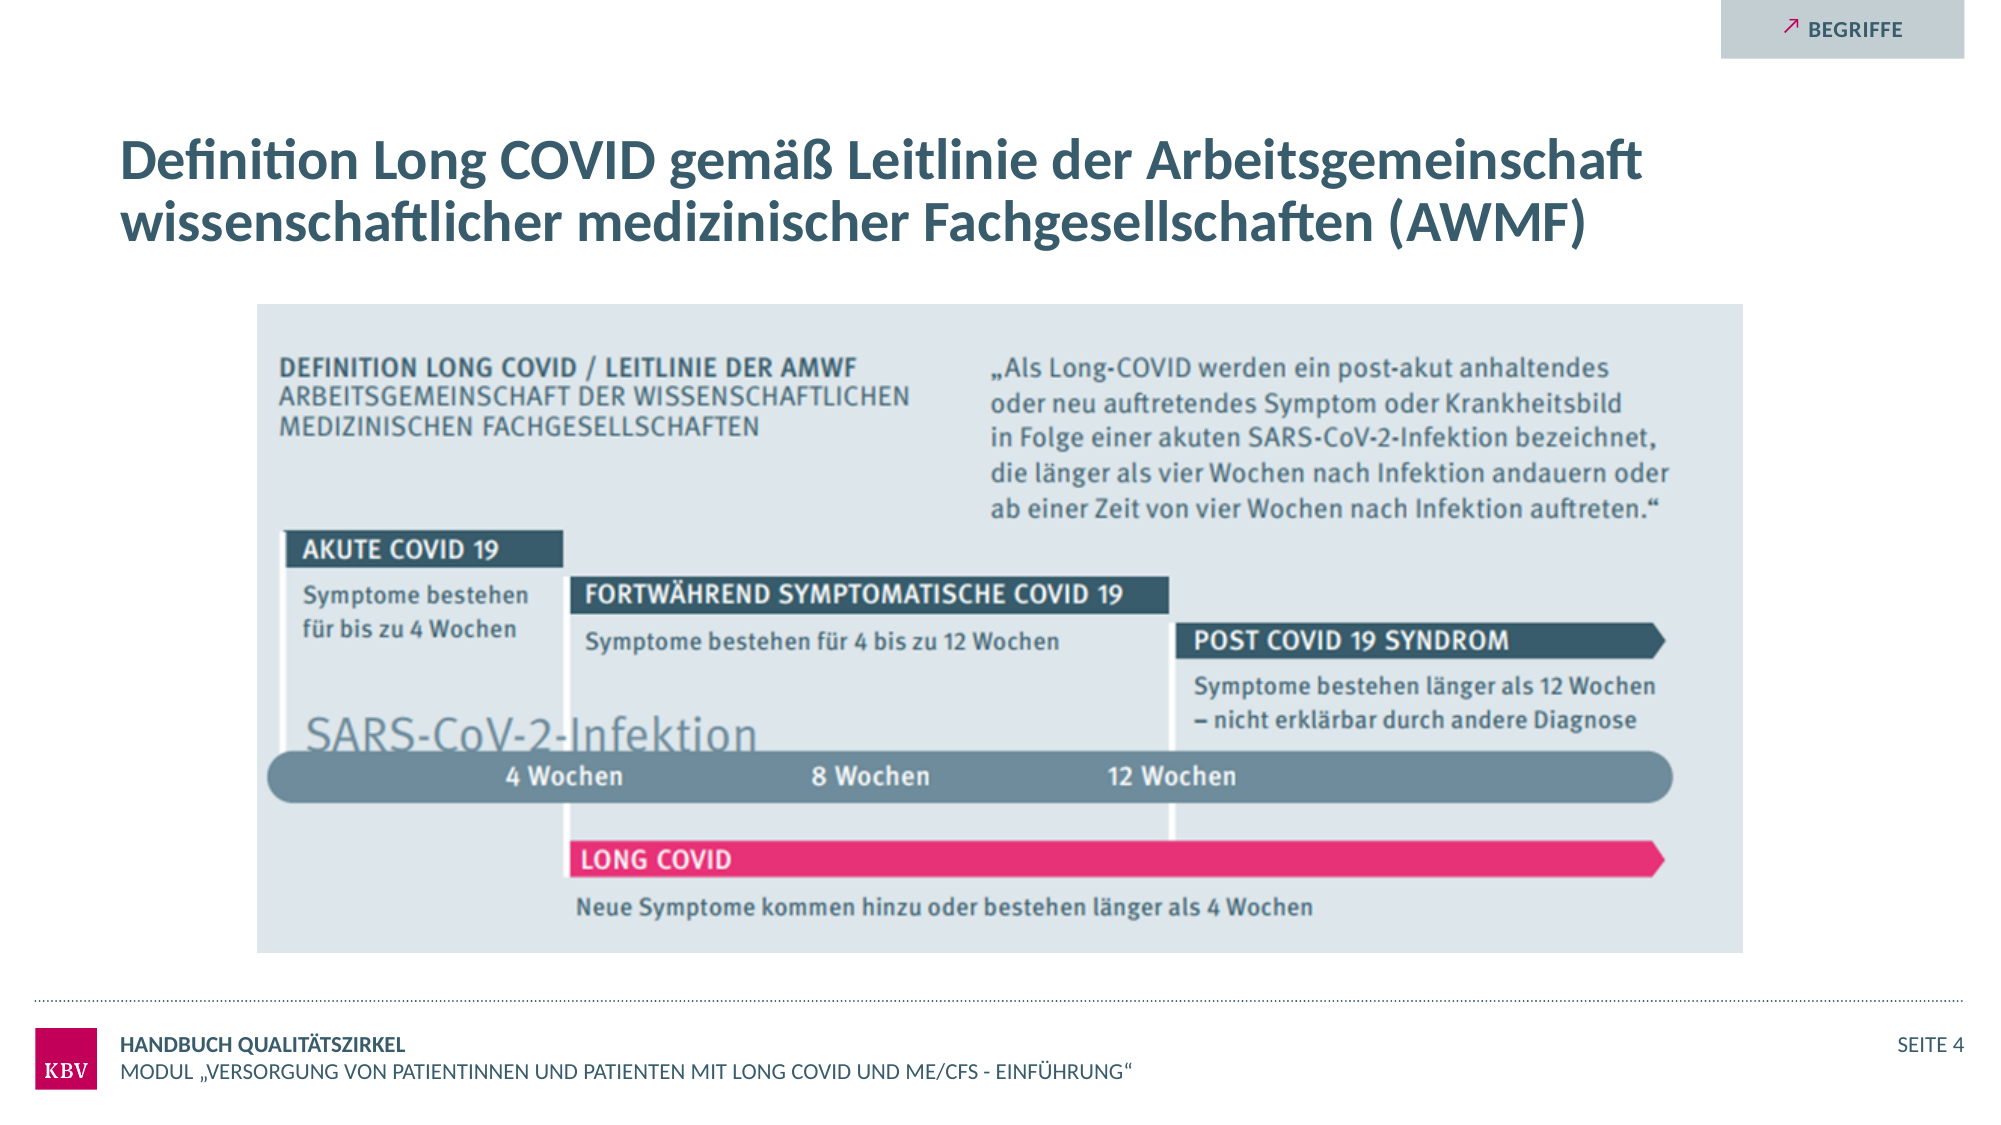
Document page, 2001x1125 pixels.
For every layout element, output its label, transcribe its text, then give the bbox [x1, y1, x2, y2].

title Definition Long COVID gemäß Leitlinie der Arbeitsgemeinschaft wissenschaftlicher medizinischer Fachgesellschaften (AWMF) [120, 129, 1880, 201]
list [257, 304, 1743, 953]
slide_number Modul „Versorgung von Patientinnen und Patienten mit Long COVID und ME/CFS - Einführung“ [120, 1057, 1668, 1084]
footer Handbuch Qualitätszirkel [120, 1030, 1668, 1057]
slide_number Seite 4 [1787, 1030, 1965, 1057]
list Begriffe [1721, 0, 1965, 59]
